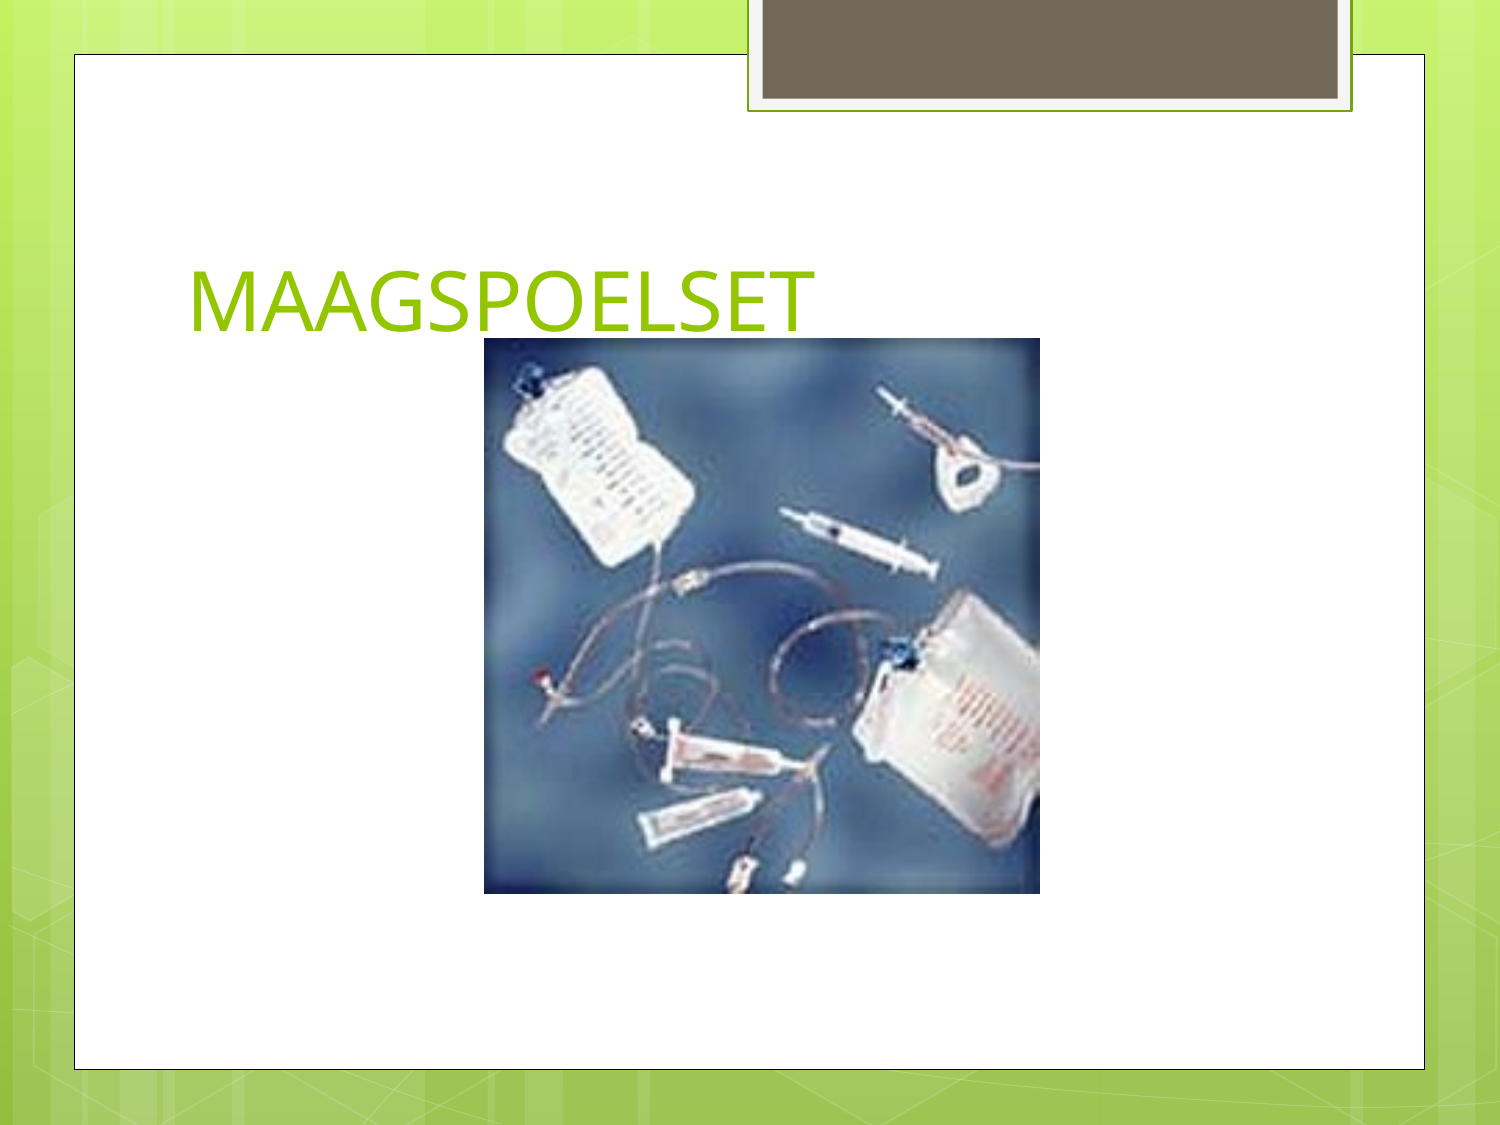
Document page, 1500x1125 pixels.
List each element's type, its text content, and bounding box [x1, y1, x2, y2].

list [483, 337, 1040, 894]
title MAAGSPOELSET [171, 168, 1324, 357]
